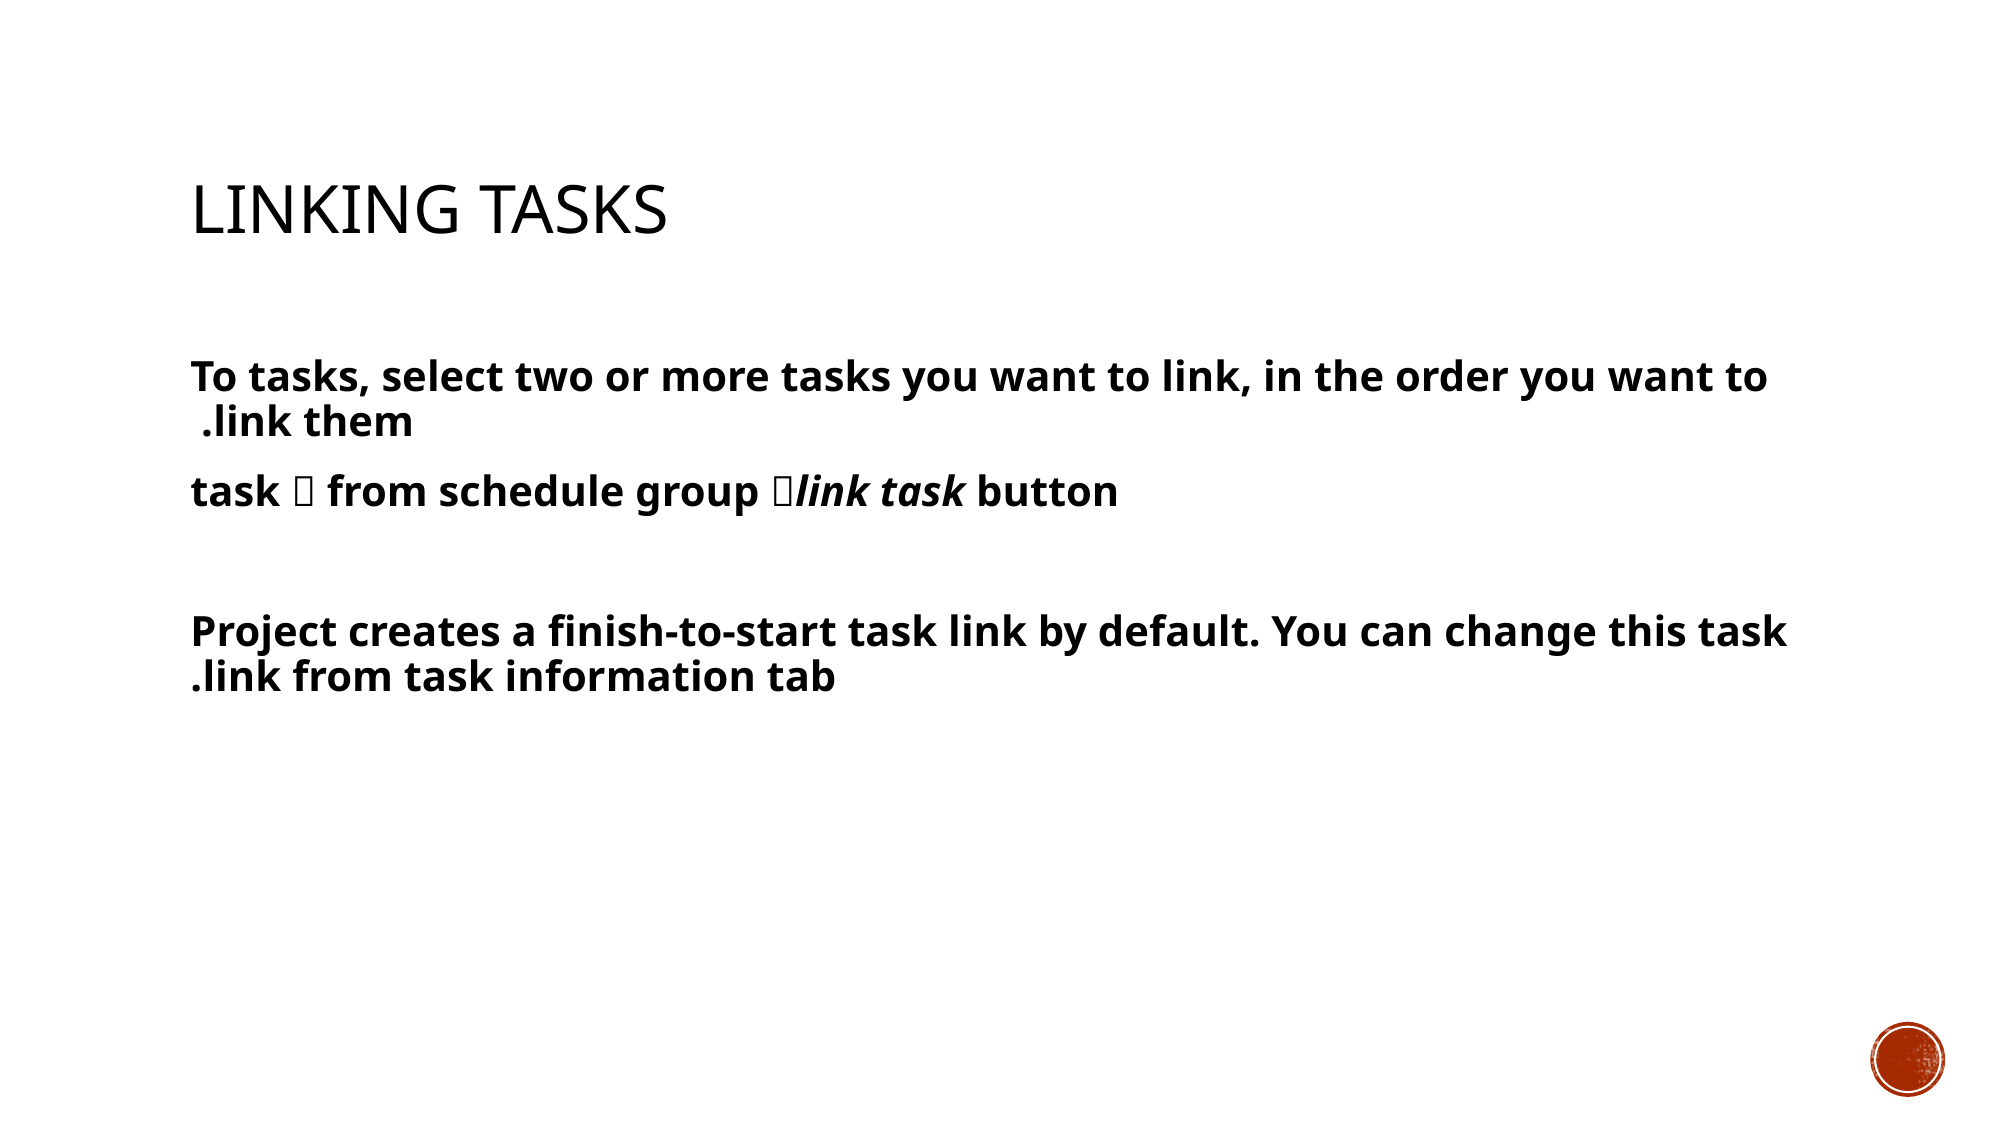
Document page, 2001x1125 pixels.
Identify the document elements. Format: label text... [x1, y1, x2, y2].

title Linking tasks [175, 79, 1826, 344]
list To tasks, select two or more tasks you want to link, in the order you want to link them. task  from schedule group link task button Project creates a finish-to-start task link by default. You can change this task link from task information tab. [175, 348, 1826, 1013]
